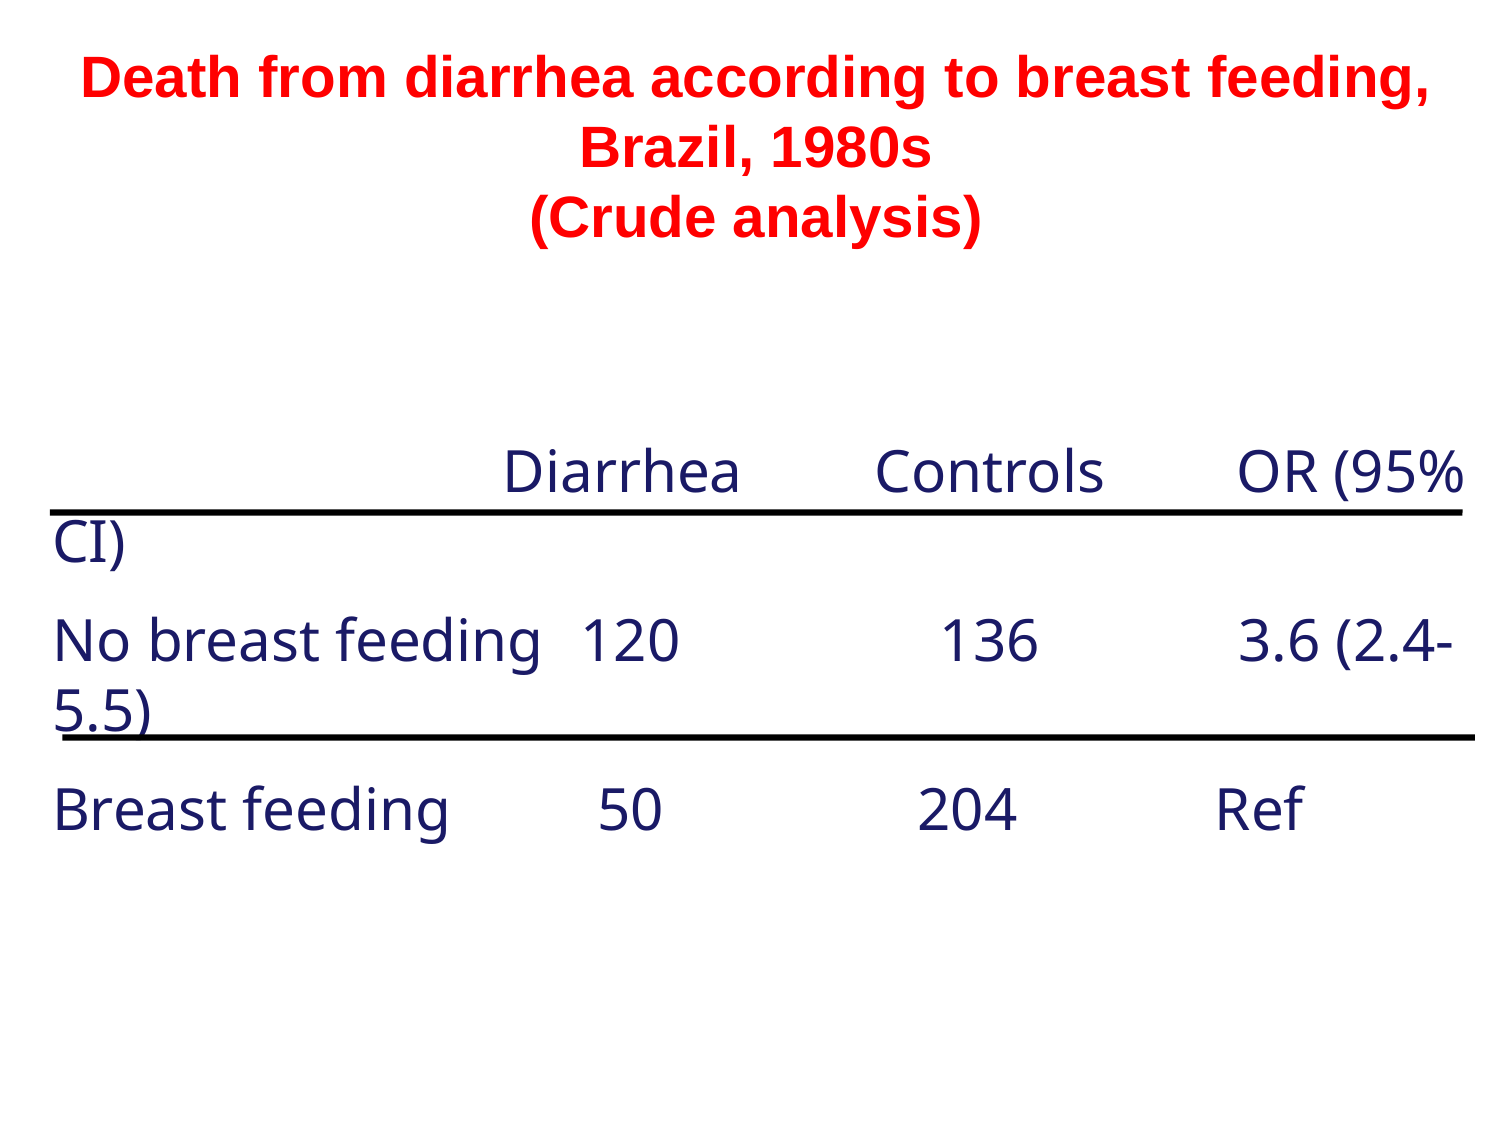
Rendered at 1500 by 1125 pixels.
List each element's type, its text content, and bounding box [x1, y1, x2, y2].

title Death from diarrhea according to breast feeding, Brazil, 1980s (Crude analysis) [49, 49, 1463, 238]
text_box Diarrhea Controls OR (95% CI) No breast feeding 120 136 3.6 (2.4-5.5) Breast feeding 50 204 Ref [37, 356, 1500, 850]
